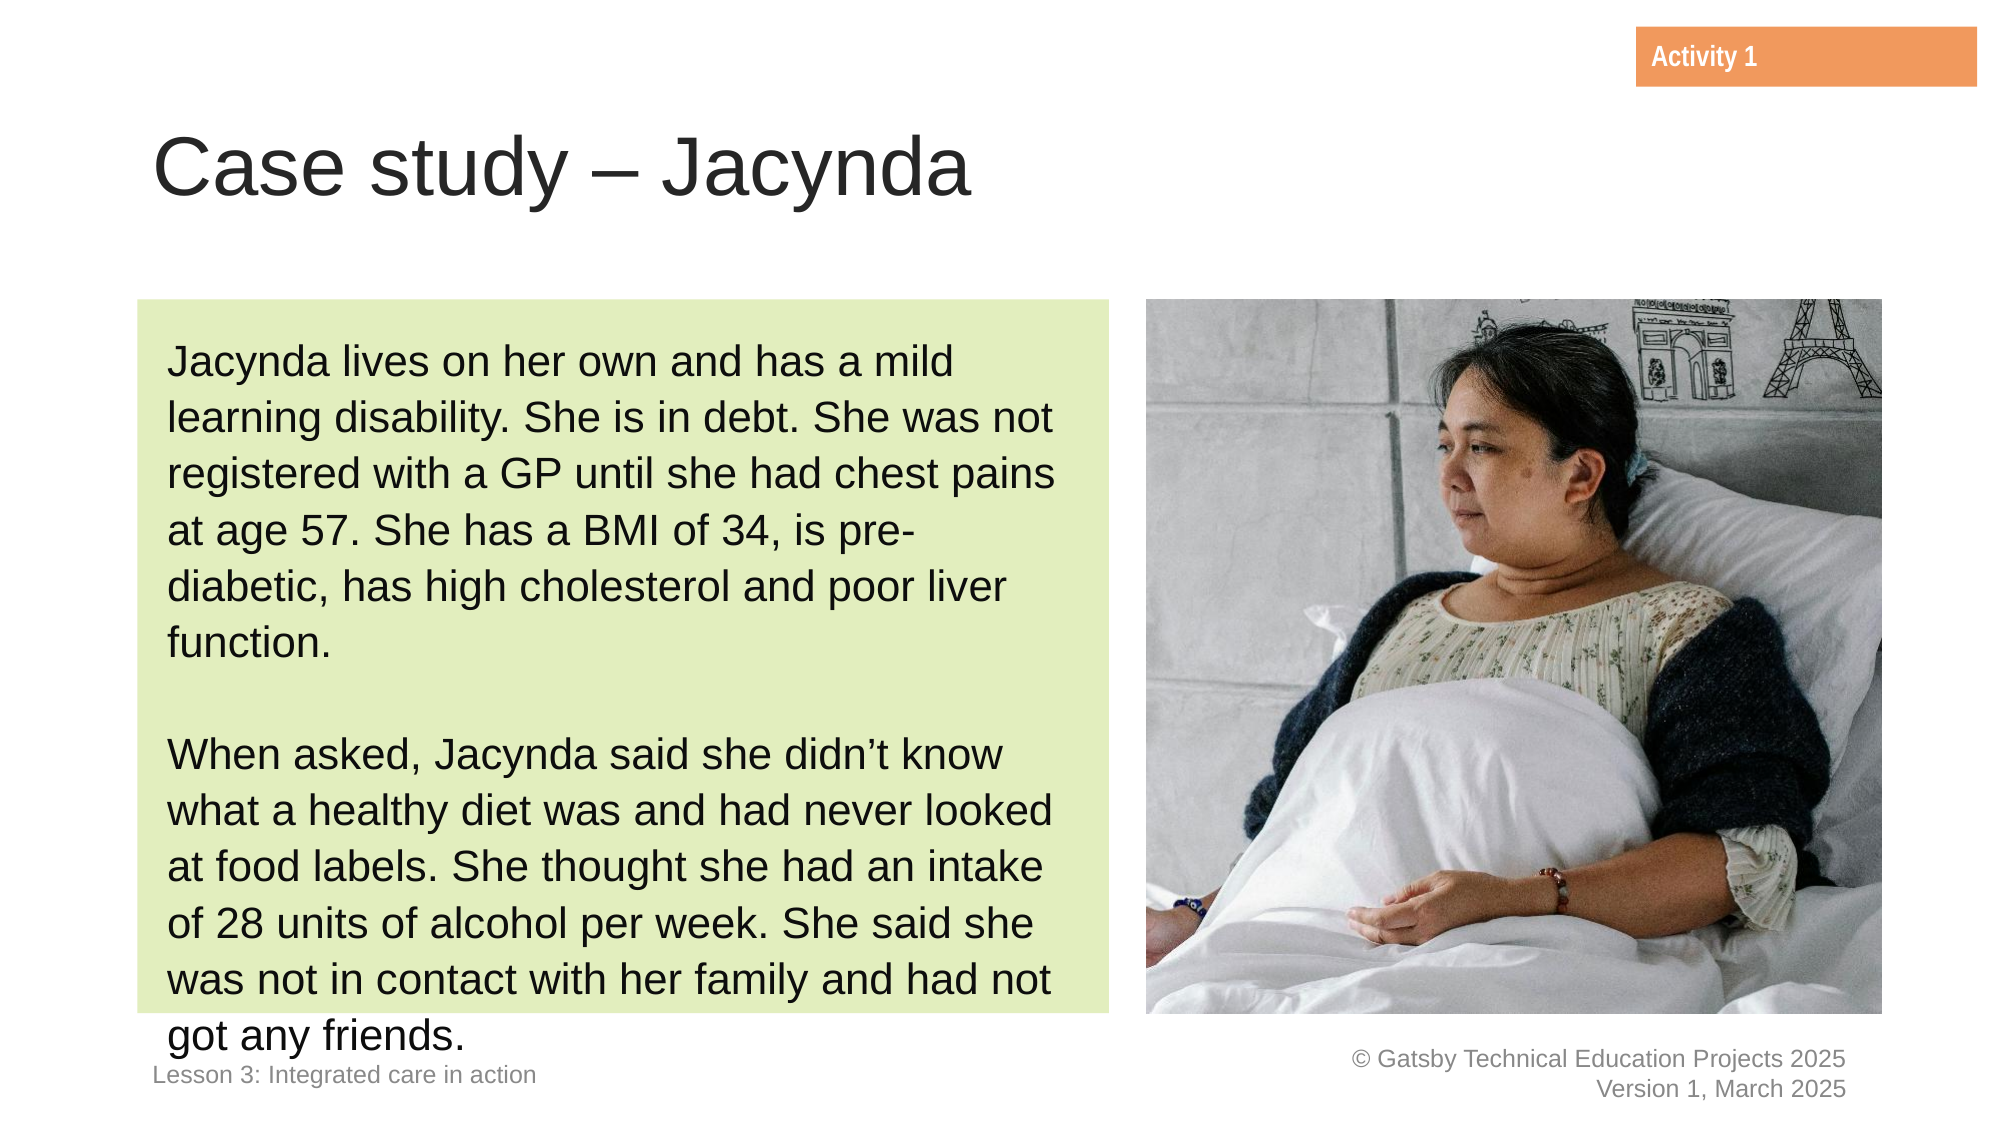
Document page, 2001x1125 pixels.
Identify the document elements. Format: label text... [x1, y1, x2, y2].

picture [1146, 299, 1882, 1014]
list Jacynda lives on her own and has a mild learning disability. She is in debt. She was not registered with a GP until she had chest pains at age 57. She has a BMI of 34, is pre-diabetic, has high cholesterol and poor liver function. When asked, Jacynda said she didn’t know what a healthy diet was and had never looked at food labels. She thought she had an intake of 28 units of alcohol per week. She said she was not in contact with her family and had not got any friends. [137, 299, 1109, 1014]
list Lesson 3: Integrated care in action [137, 1042, 829, 1103]
title Case study – Jacynda [137, 59, 1863, 278]
list Activity 1 [1636, 26, 1978, 87]
